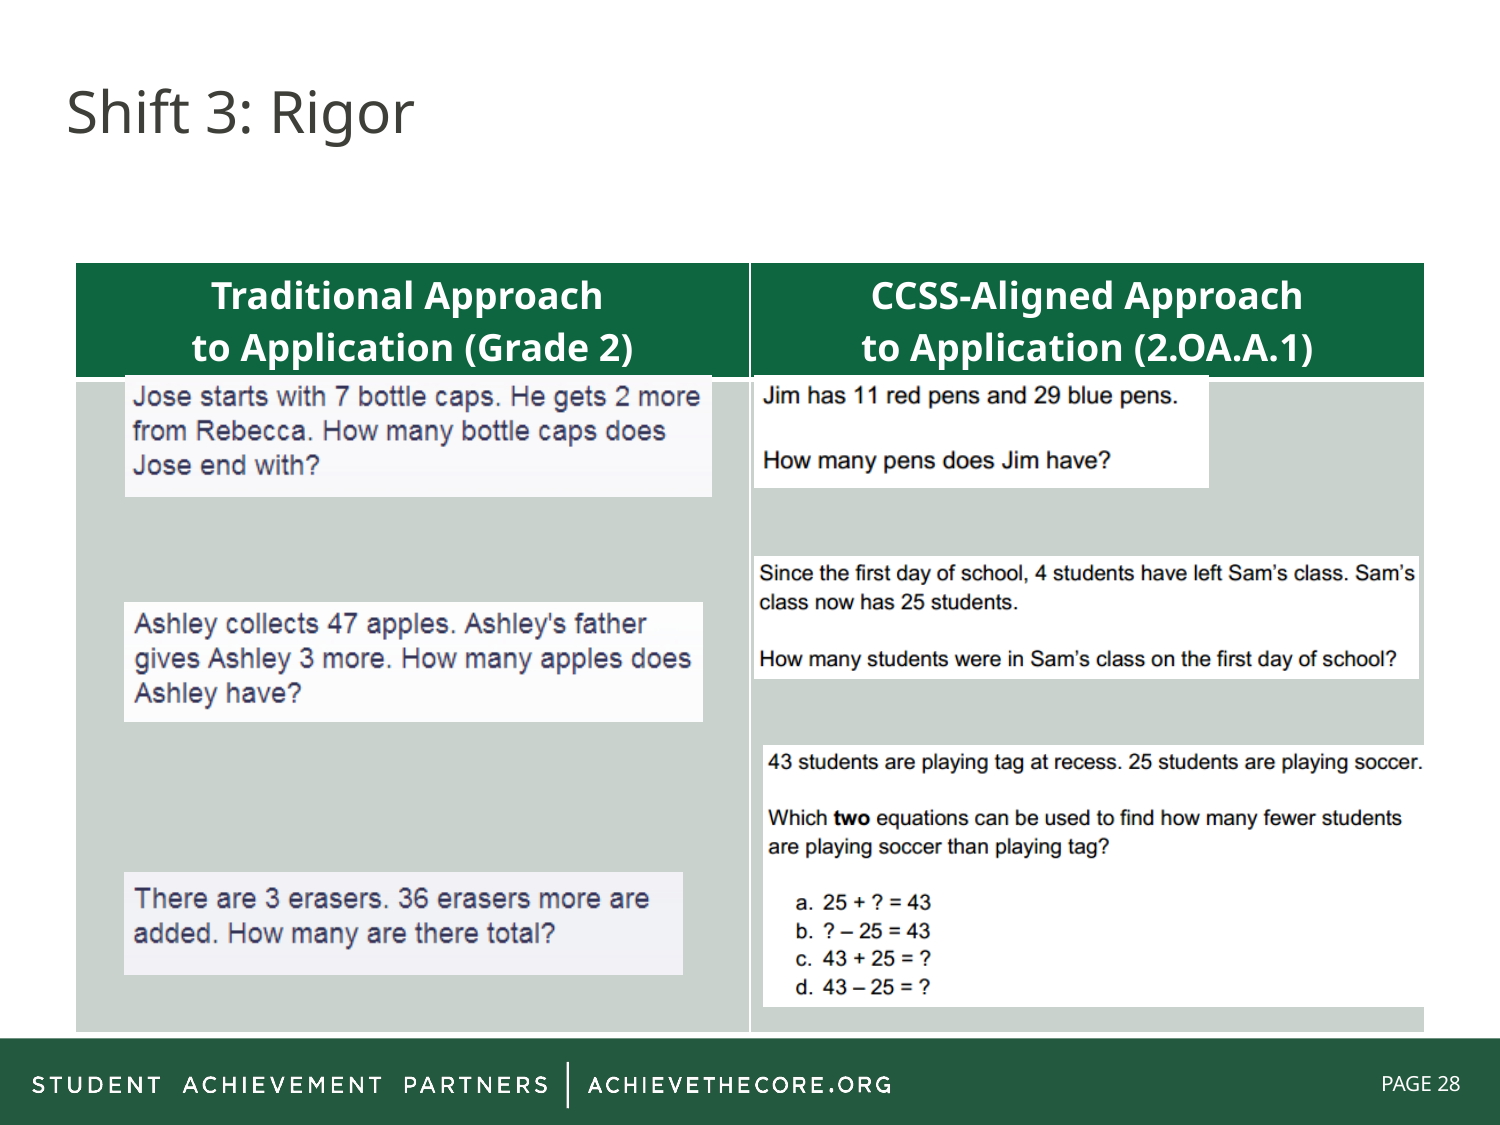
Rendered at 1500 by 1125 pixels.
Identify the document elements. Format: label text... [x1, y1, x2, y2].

table_cell [76, 382, 749, 1032]
picture [123, 602, 703, 722]
picture [125, 374, 712, 498]
table_header Traditional Approach to Application (Grade 2) [76, 263, 749, 377]
picture [754, 374, 1209, 488]
title Shift 3: Rigor [51, 16, 1402, 204]
picture [754, 556, 1419, 679]
table_cell [751, 382, 1424, 1032]
picture [762, 744, 1426, 1007]
table_header CCSS-Aligned Approach to Application (2.OA.A.1) [751, 263, 1424, 377]
picture [123, 872, 683, 975]
picture [12, 1055, 911, 1112]
